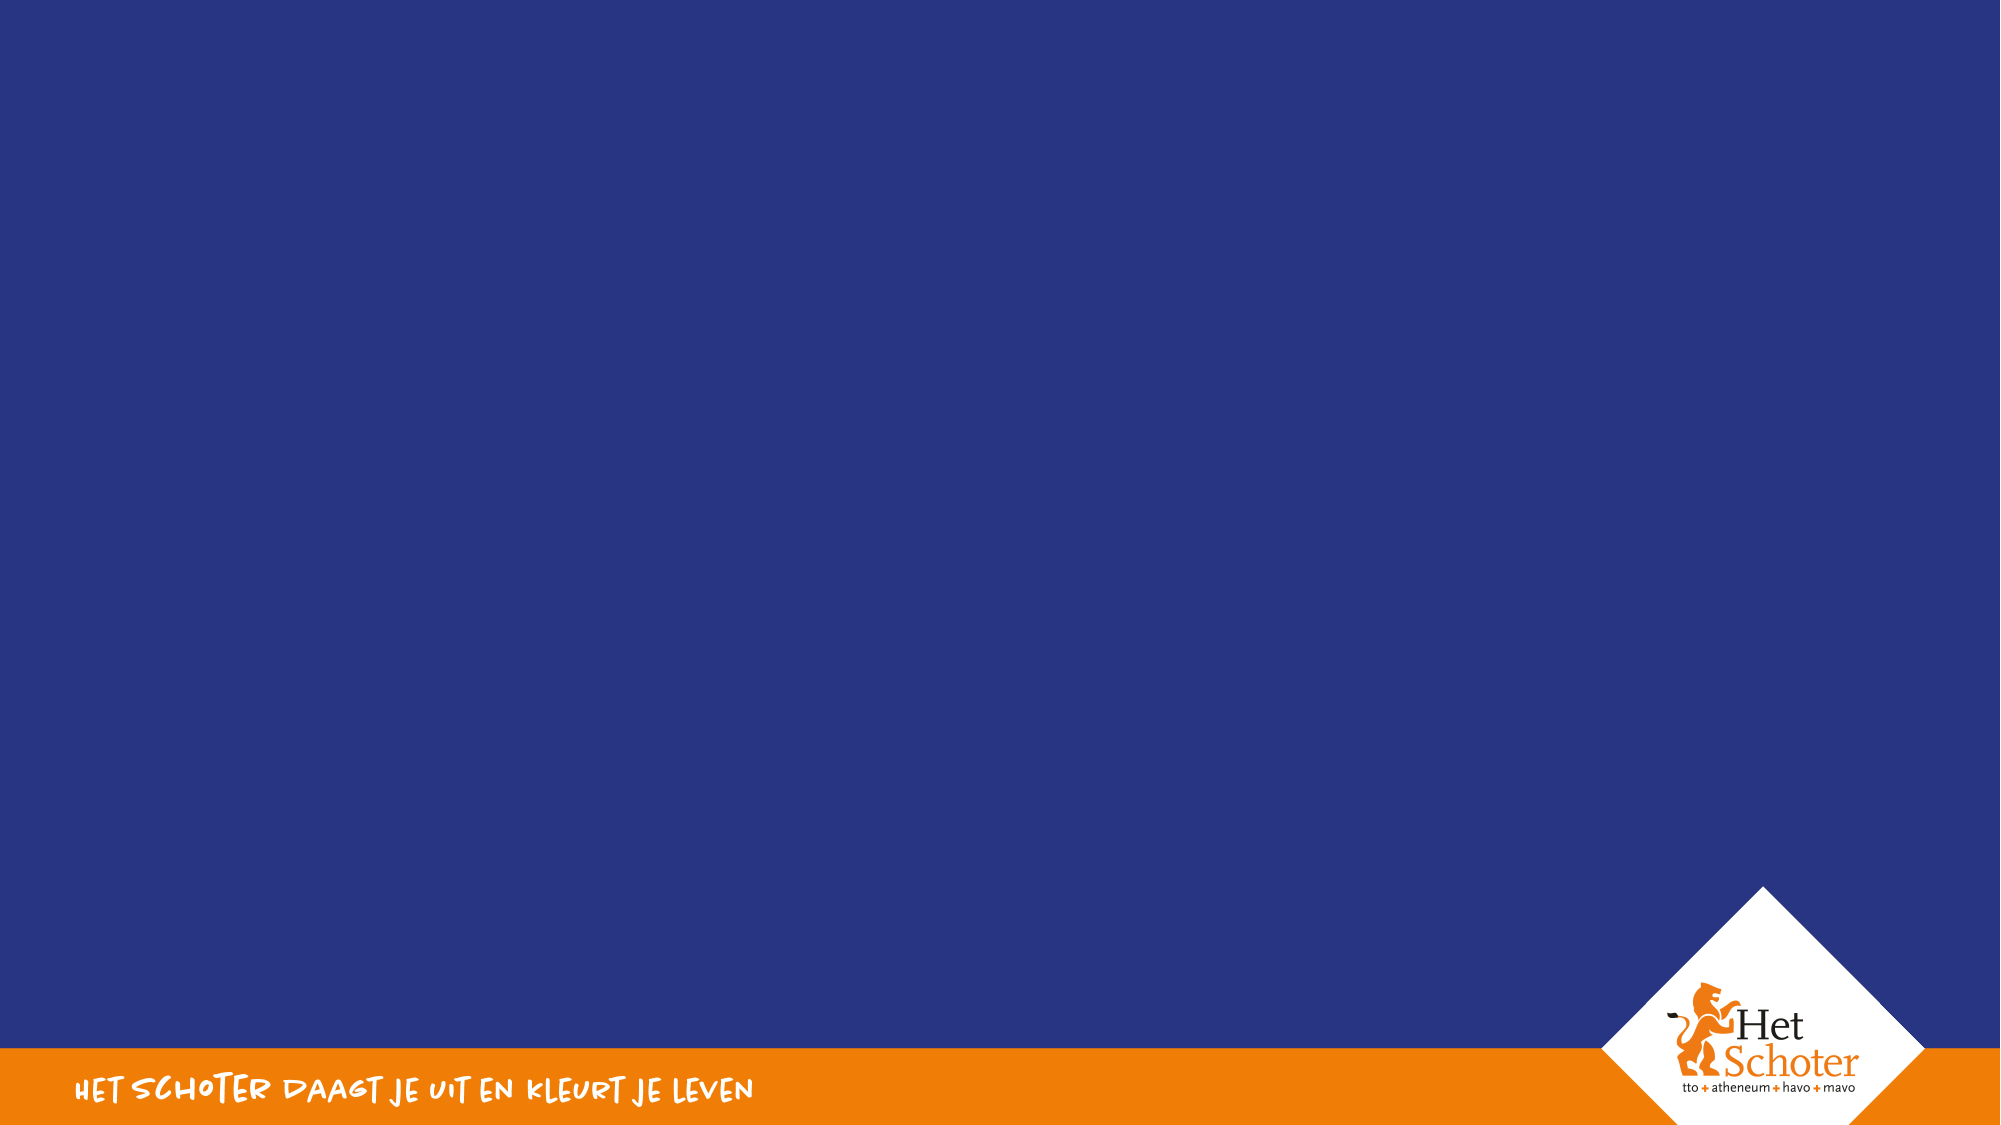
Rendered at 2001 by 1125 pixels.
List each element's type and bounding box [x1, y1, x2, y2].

picture [0, 882, 2000, 1125]
